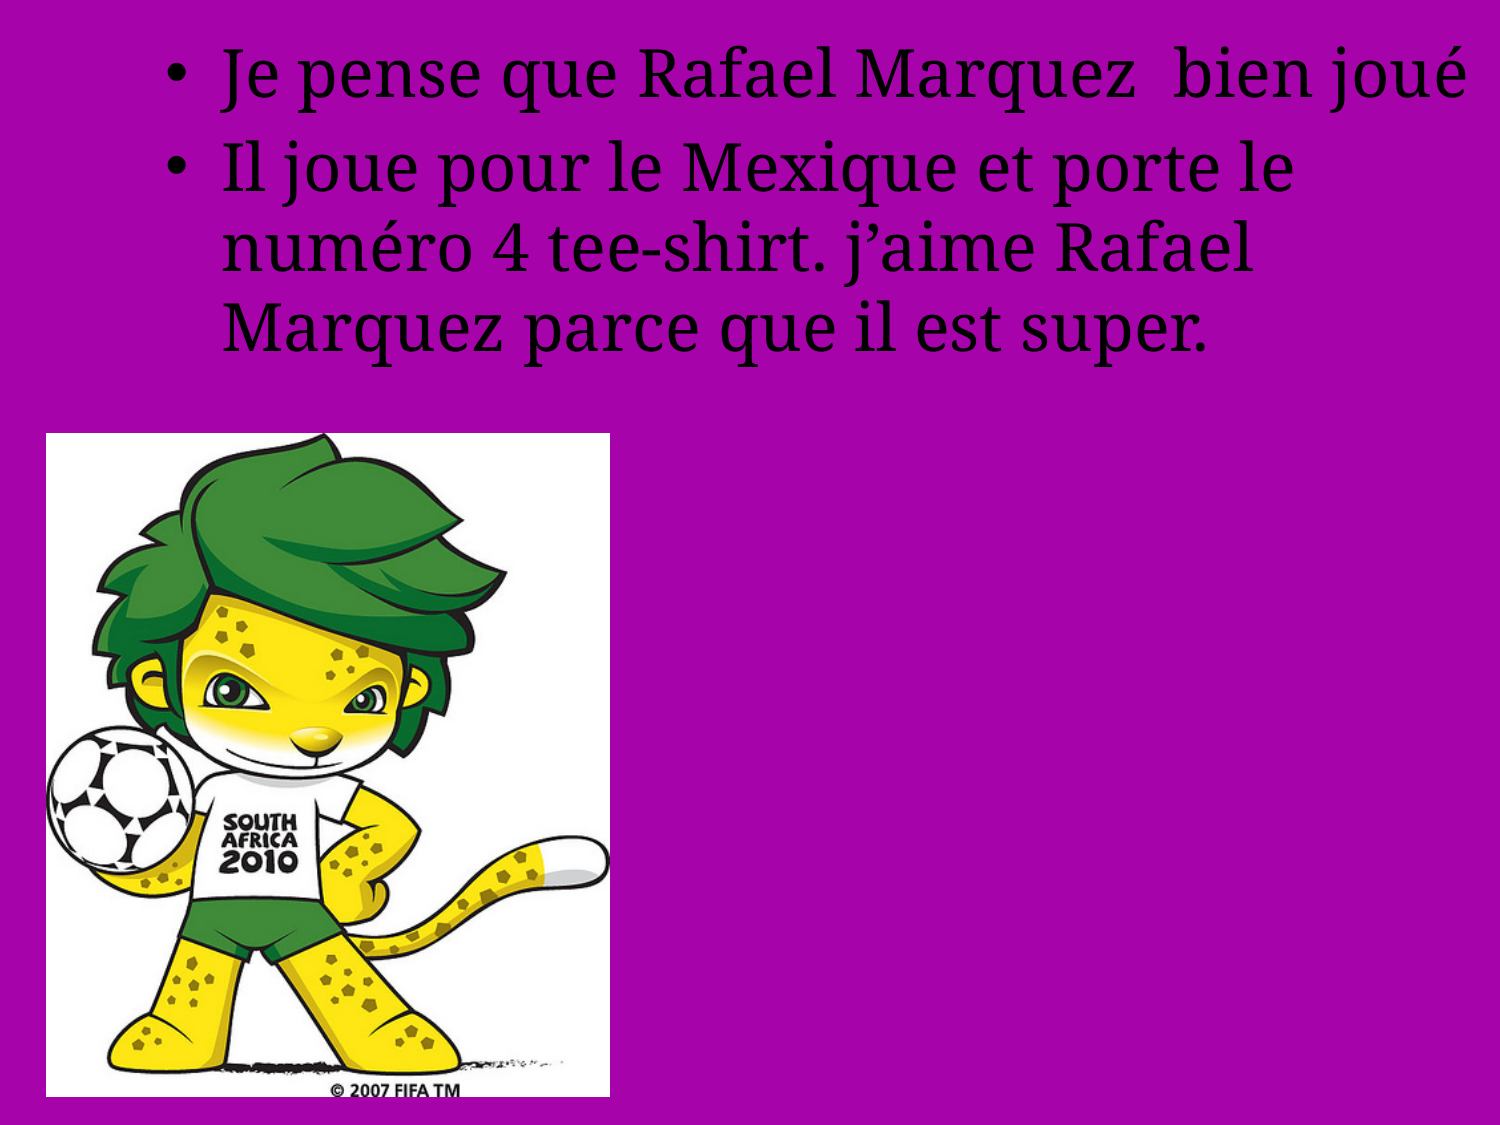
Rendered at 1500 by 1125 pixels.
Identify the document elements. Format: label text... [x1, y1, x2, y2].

picture [46, 433, 610, 1098]
list Je pense que Rafael Marquez bien joué Il joue pour le Mexique et porte le numéro 4 tee-shirt. j’aime Rafael Marquez parce que il est super. [150, 23, 1500, 396]
